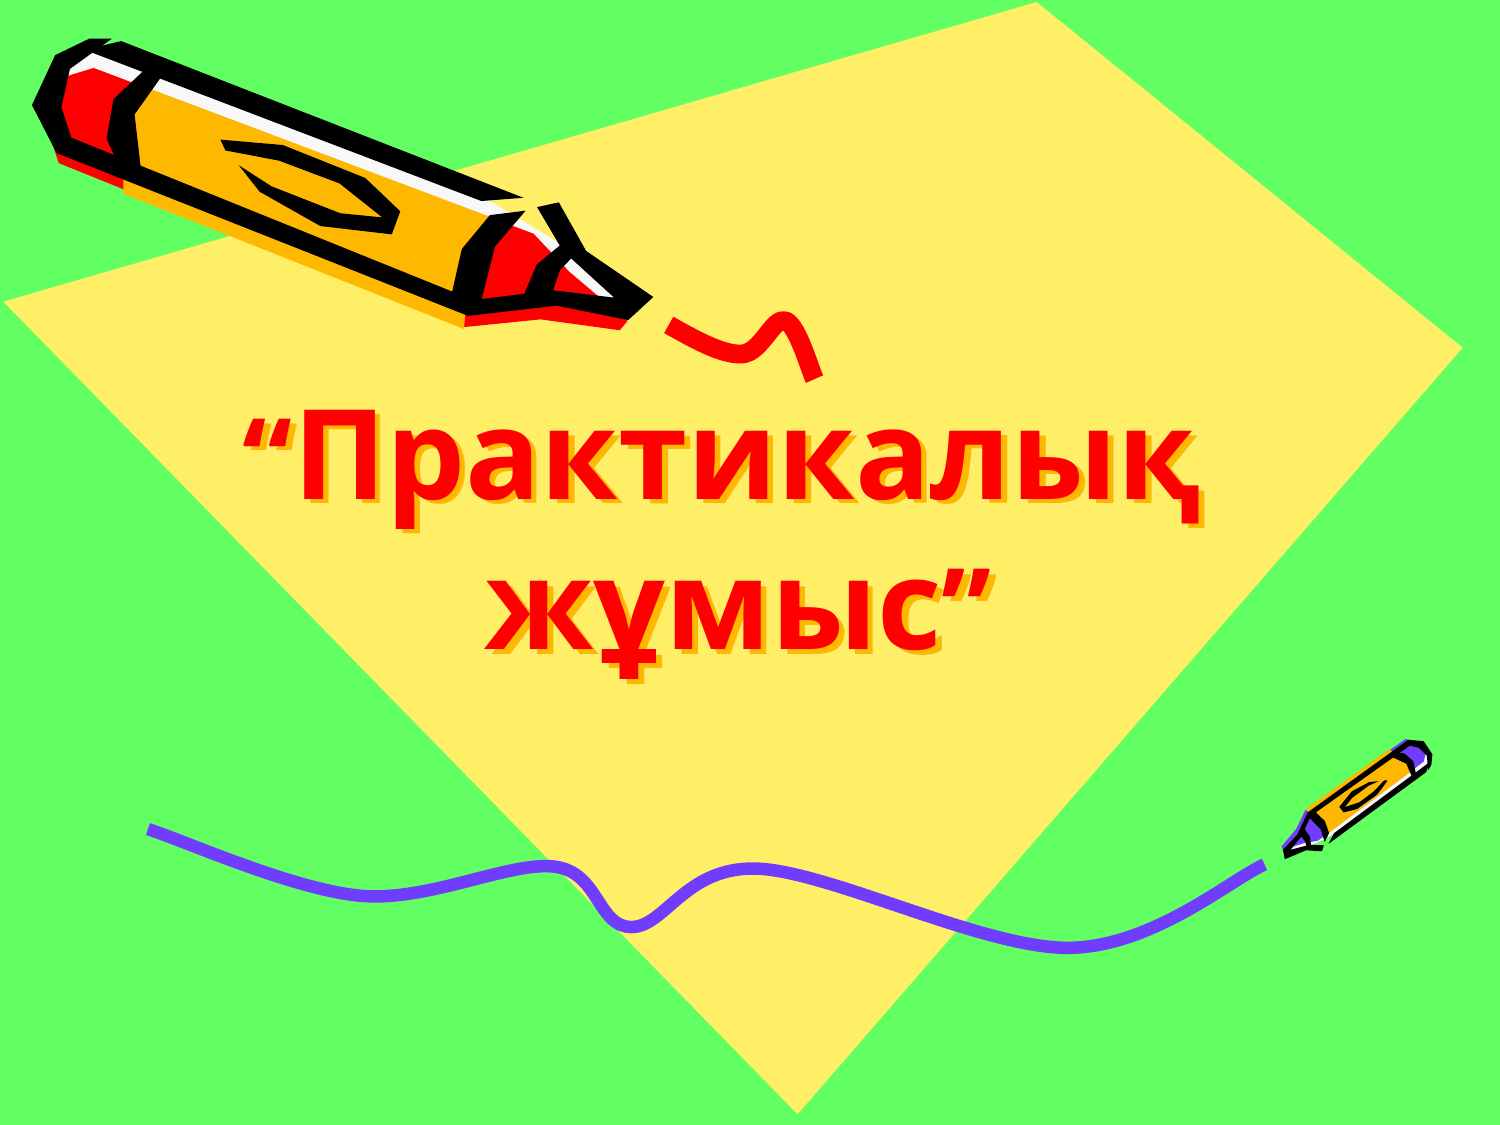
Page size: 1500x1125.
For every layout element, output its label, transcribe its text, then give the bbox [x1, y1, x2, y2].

title “Практикалық жұмыс” [76, 444, 1400, 818]
